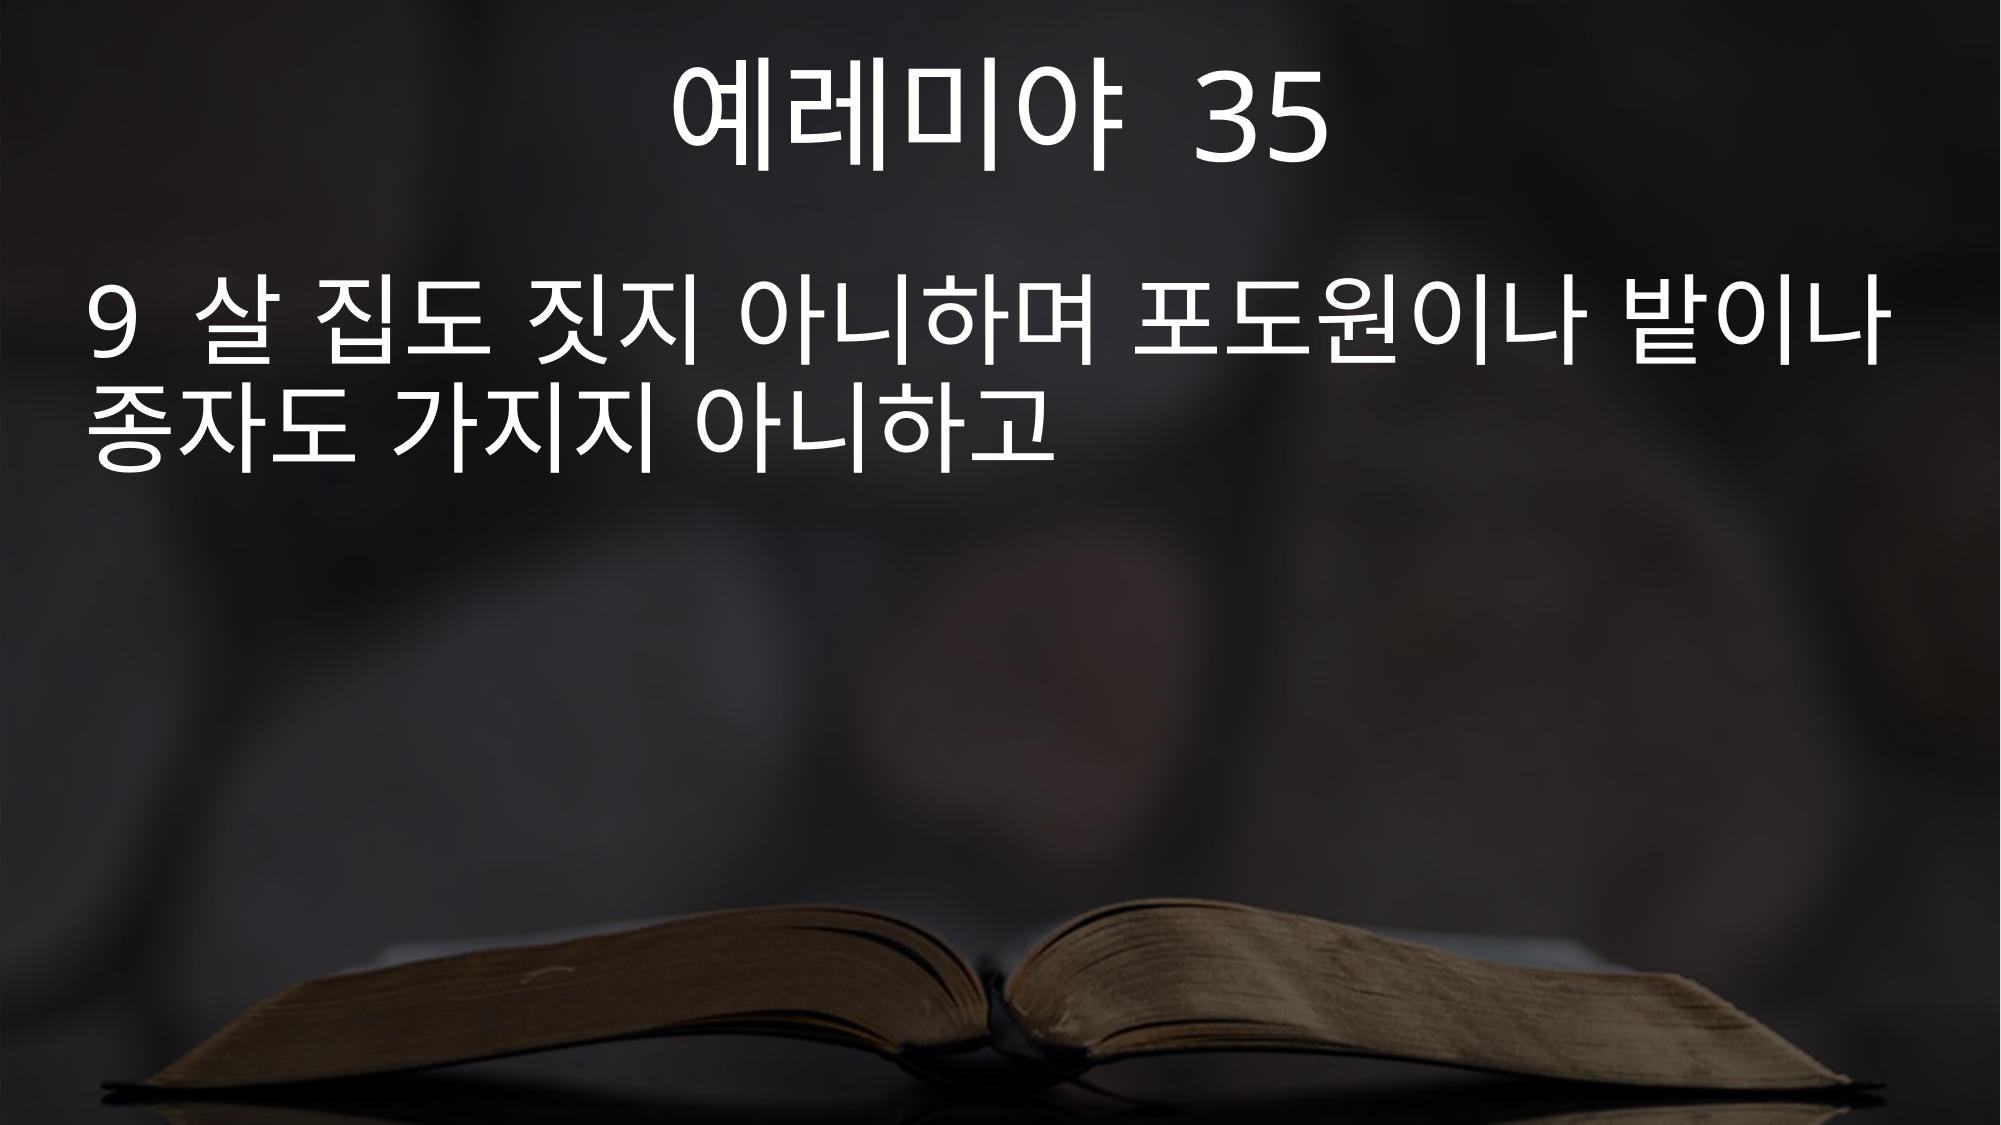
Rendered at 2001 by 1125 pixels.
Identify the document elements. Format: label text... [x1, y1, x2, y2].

footer 예레미야 35 [0, 32, 2000, 192]
list 9 살 집도 짓지 아니하며 포도원이나 밭이나 종자도 가지지 아니하고 [69, 263, 1953, 423]
picture [0, 0, 2001, 1125]
